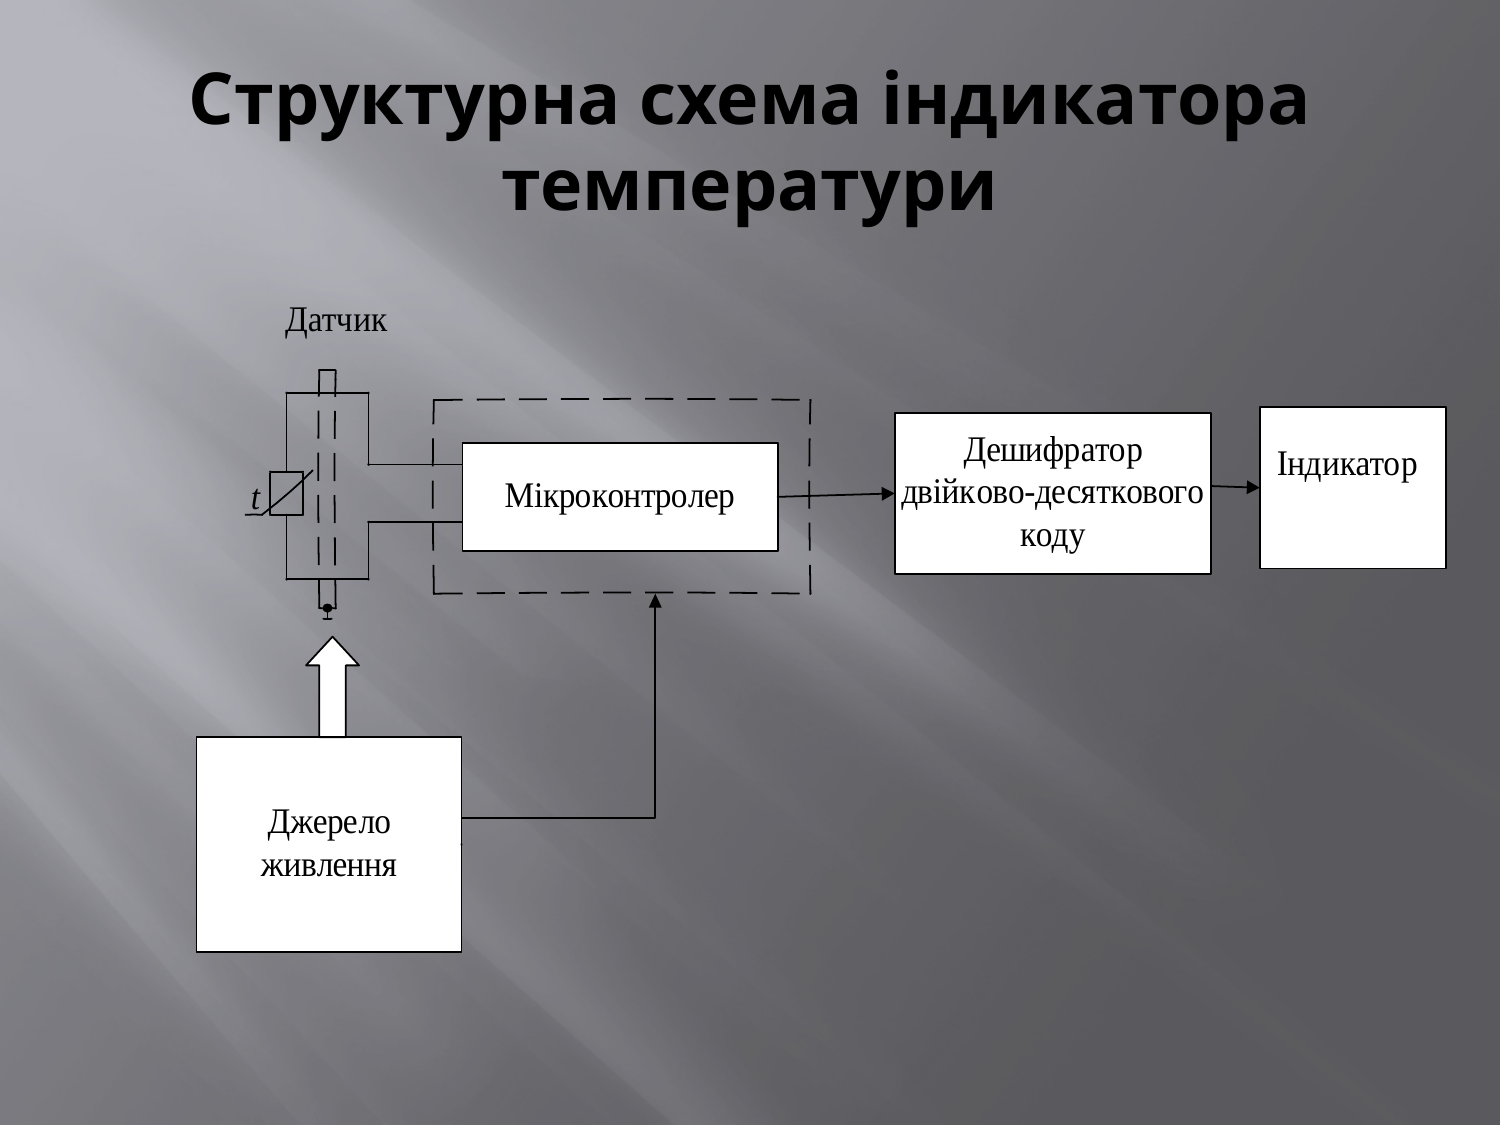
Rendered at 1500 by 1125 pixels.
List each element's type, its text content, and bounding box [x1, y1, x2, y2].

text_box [135, 266, 1448, 953]
title Структурна схема індикатора температури [75, 45, 1425, 233]
